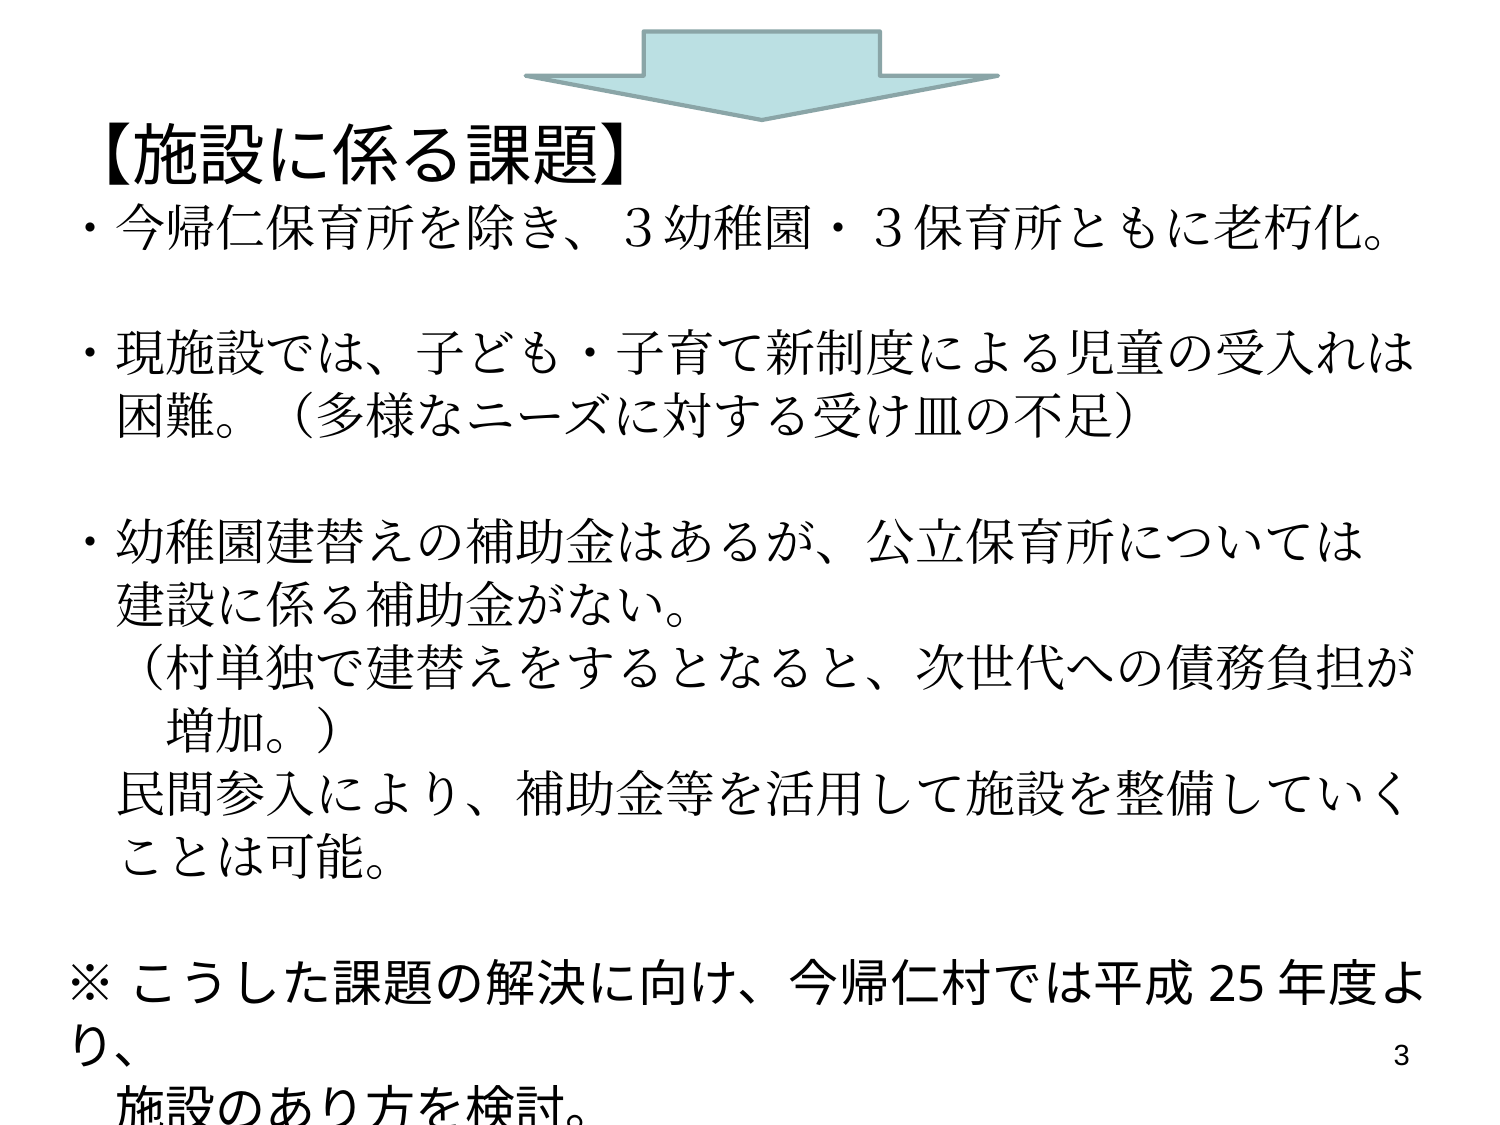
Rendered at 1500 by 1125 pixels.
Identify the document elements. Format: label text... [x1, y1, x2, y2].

text_box [523, 29, 1001, 123]
slide_number 3 [1074, 1028, 1426, 1108]
text_box 【施設に係る課題】 ・今帰仁保育所を除き、３幼稚園・３保育所ともに老朽化。 ・現施設では、子ども・子育て新制度による児童の受入れは 困難。（多様なニーズに対する受け皿の不足） ・幼稚園建替えの補助金はあるが、公立保育所については 建設に係る補助金がない。 （村単独で建替えをするとなると、次世代への債務負担が 増加。） 民間参入により、補助金等を活用して施設を整備していく ことは可能。 ※こうした課題の解決に向け、今帰仁村では平成25年度より、 施設のあり方を検討。 [53, 107, 1441, 1089]
